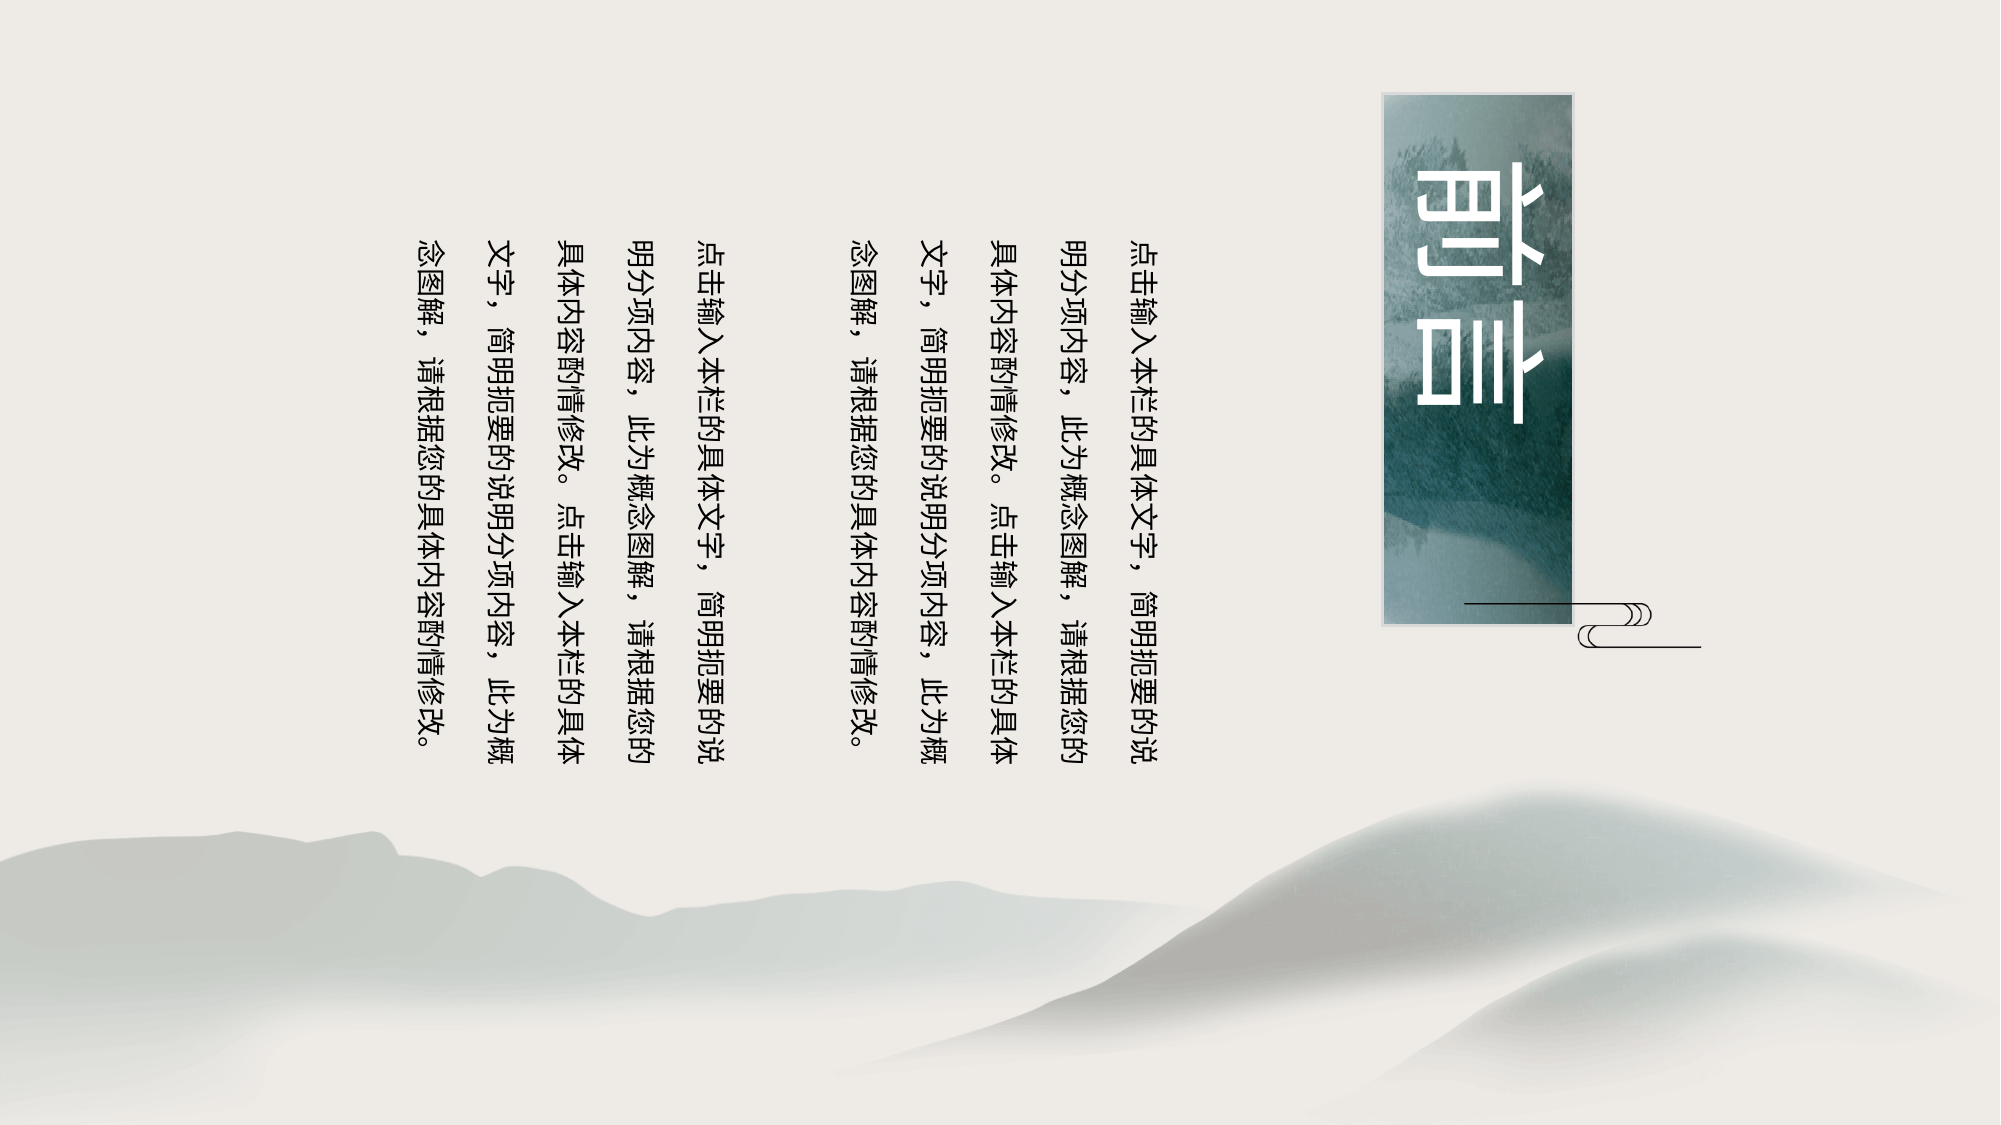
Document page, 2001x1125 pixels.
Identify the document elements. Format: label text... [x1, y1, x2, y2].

text_box 点击输入本栏的具体文字，简明扼要的说明分项内容，此为概念图解，请根据您的具体内容酌情修改。点击输入本栏的具体文字，简明扼要的说明分项内容，此为概念图解，请根据您的具体内容酌情修改。 [388, 224, 772, 637]
text_box [1381, 92, 1575, 627]
text_box 前言 [1376, 140, 1574, 515]
text_box 点击输入本栏的具体文字，简明扼要的说明分项内容，此为概念图解，请根据您的具体内容酌情修改。点击输入本栏的具体文字，简明扼要的说明分项内容，此为概念图解，请根据您的具体内容酌情修改。 [820, 224, 1205, 637]
picture [0, 563, 2000, 1125]
